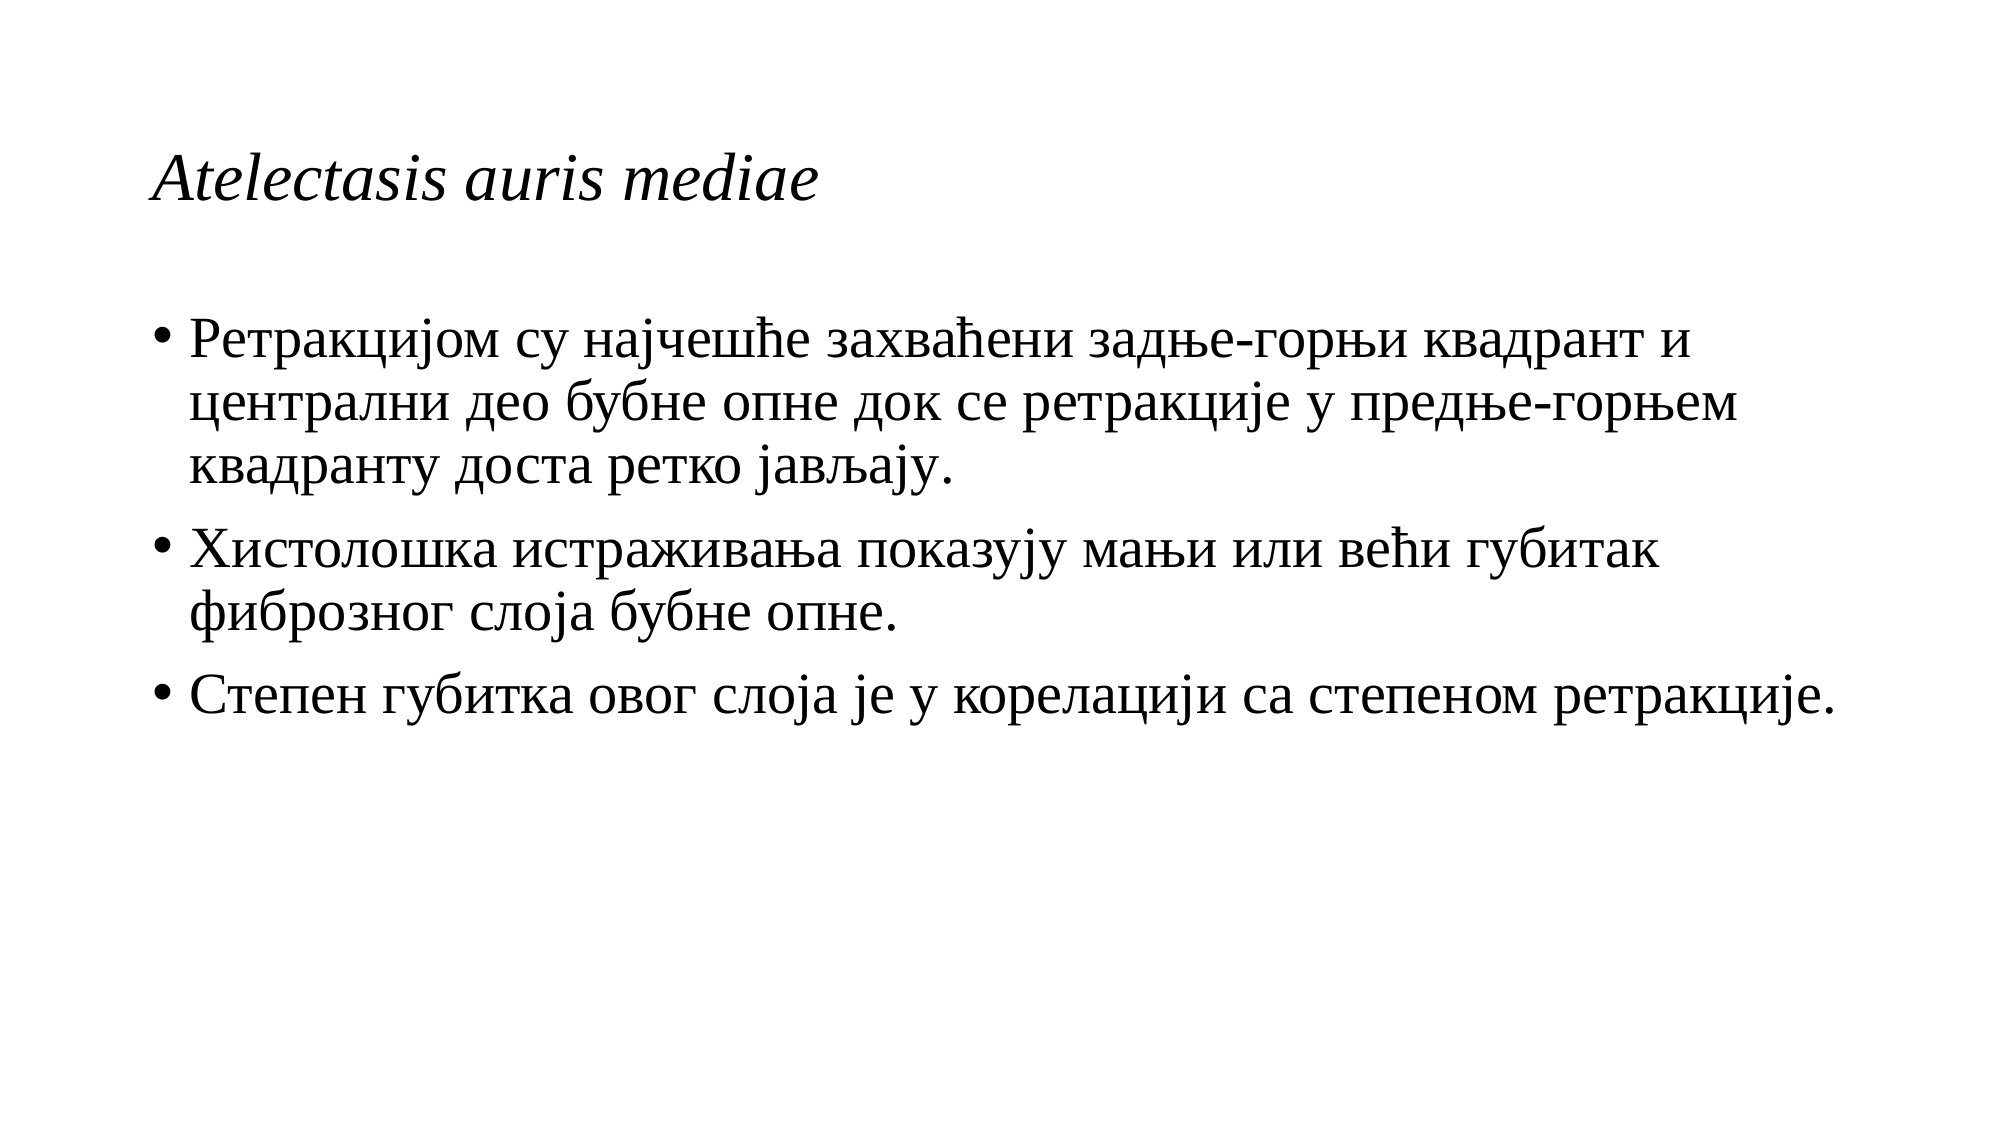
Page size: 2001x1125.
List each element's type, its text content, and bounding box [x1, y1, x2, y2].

title Atelectasis auris mediae [137, 59, 1863, 278]
list Ретракцијом су најчешће захваћени задње-горњи квадрант и централни део бубне опне док се ретракције у предње-горњем квадранту доста ретко јављају. Хистолошка истраживања показују мањи или већи губитак фиброзног слоја бубне опне. Степен губитка овог слоја је у корелацији са степеном ретракције. [137, 299, 1863, 1014]
